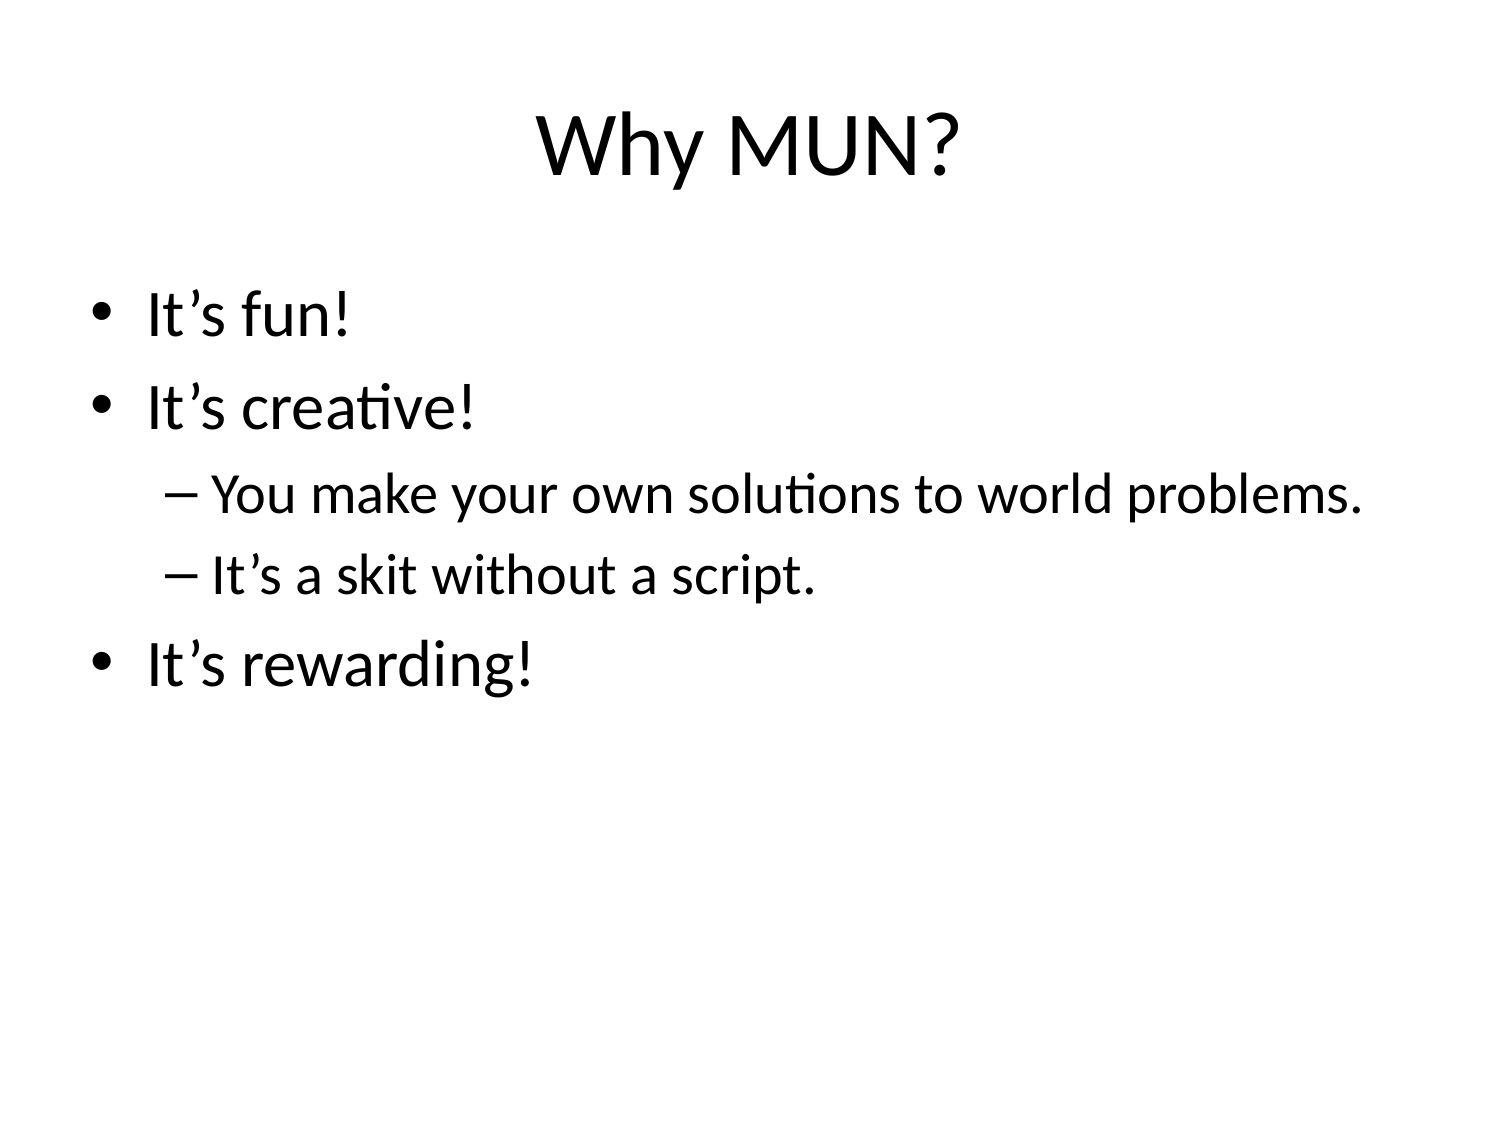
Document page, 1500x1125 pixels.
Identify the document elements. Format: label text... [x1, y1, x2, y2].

list It’s fun! It’s creative! You make your own solutions to world problems. It’s a skit without a script. It’s rewarding! [75, 262, 1425, 1005]
title Why MUN? [75, 45, 1425, 233]
